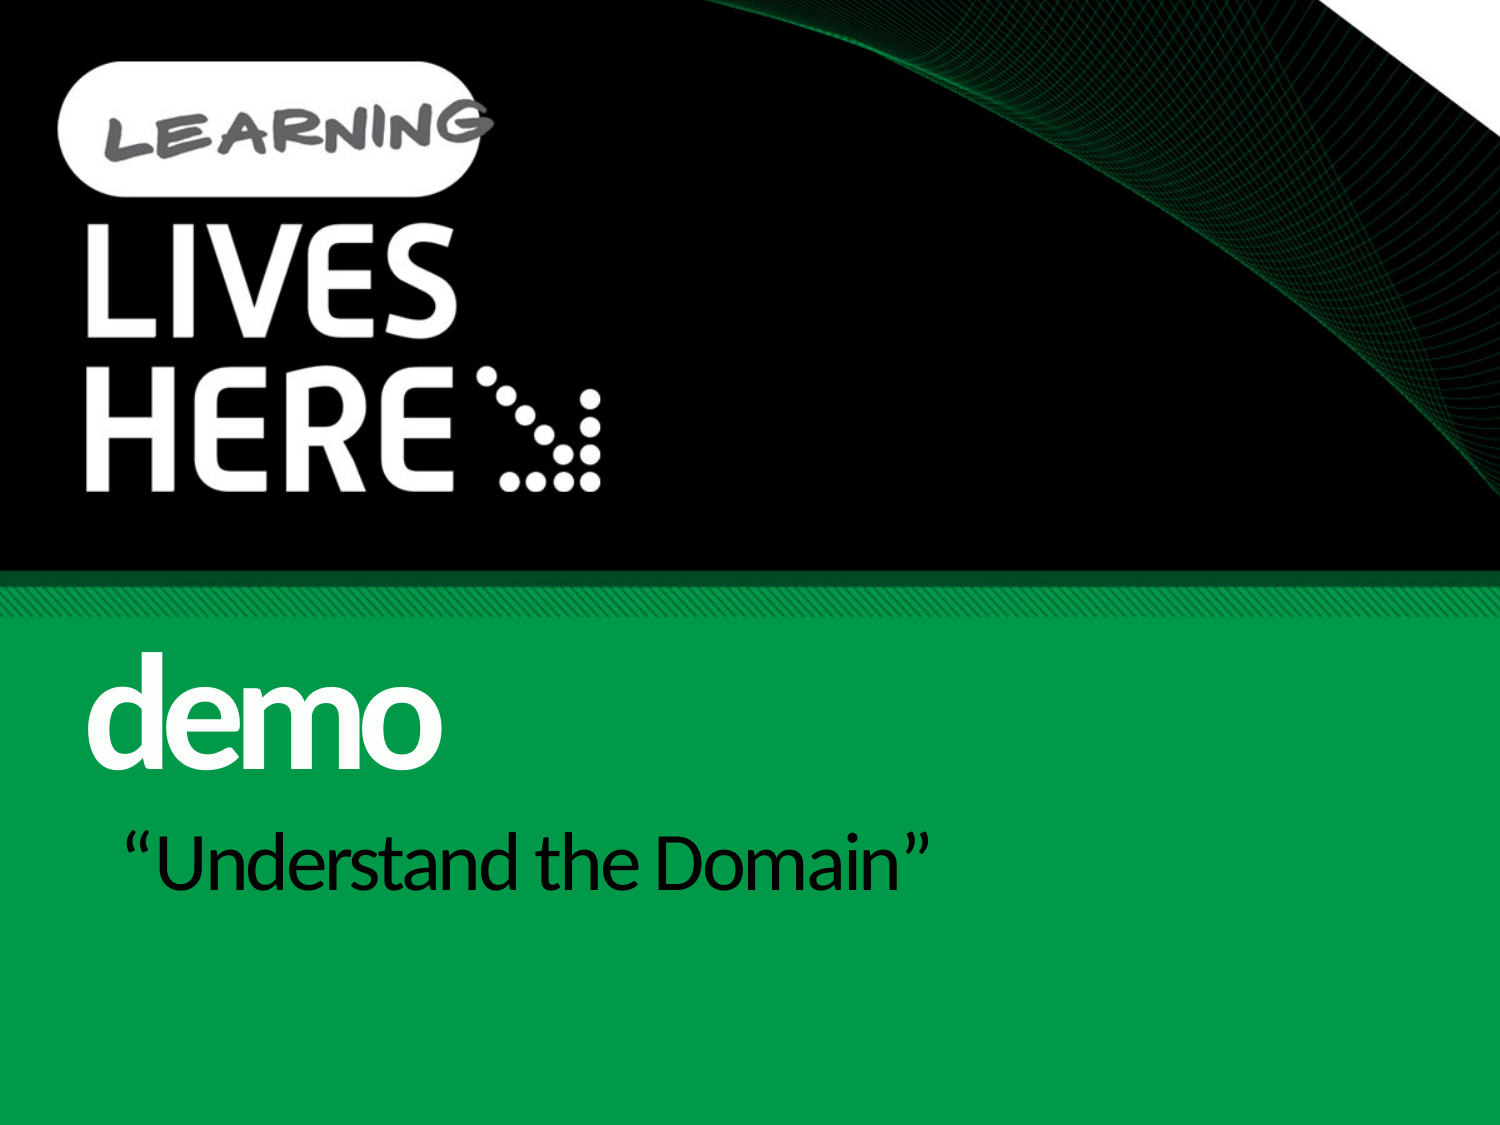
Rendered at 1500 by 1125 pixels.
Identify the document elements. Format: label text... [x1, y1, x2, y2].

title “Understand the Domain” [119, 818, 1375, 943]
picture [0, 0, 1500, 1125]
list demo [83, 625, 1344, 800]
